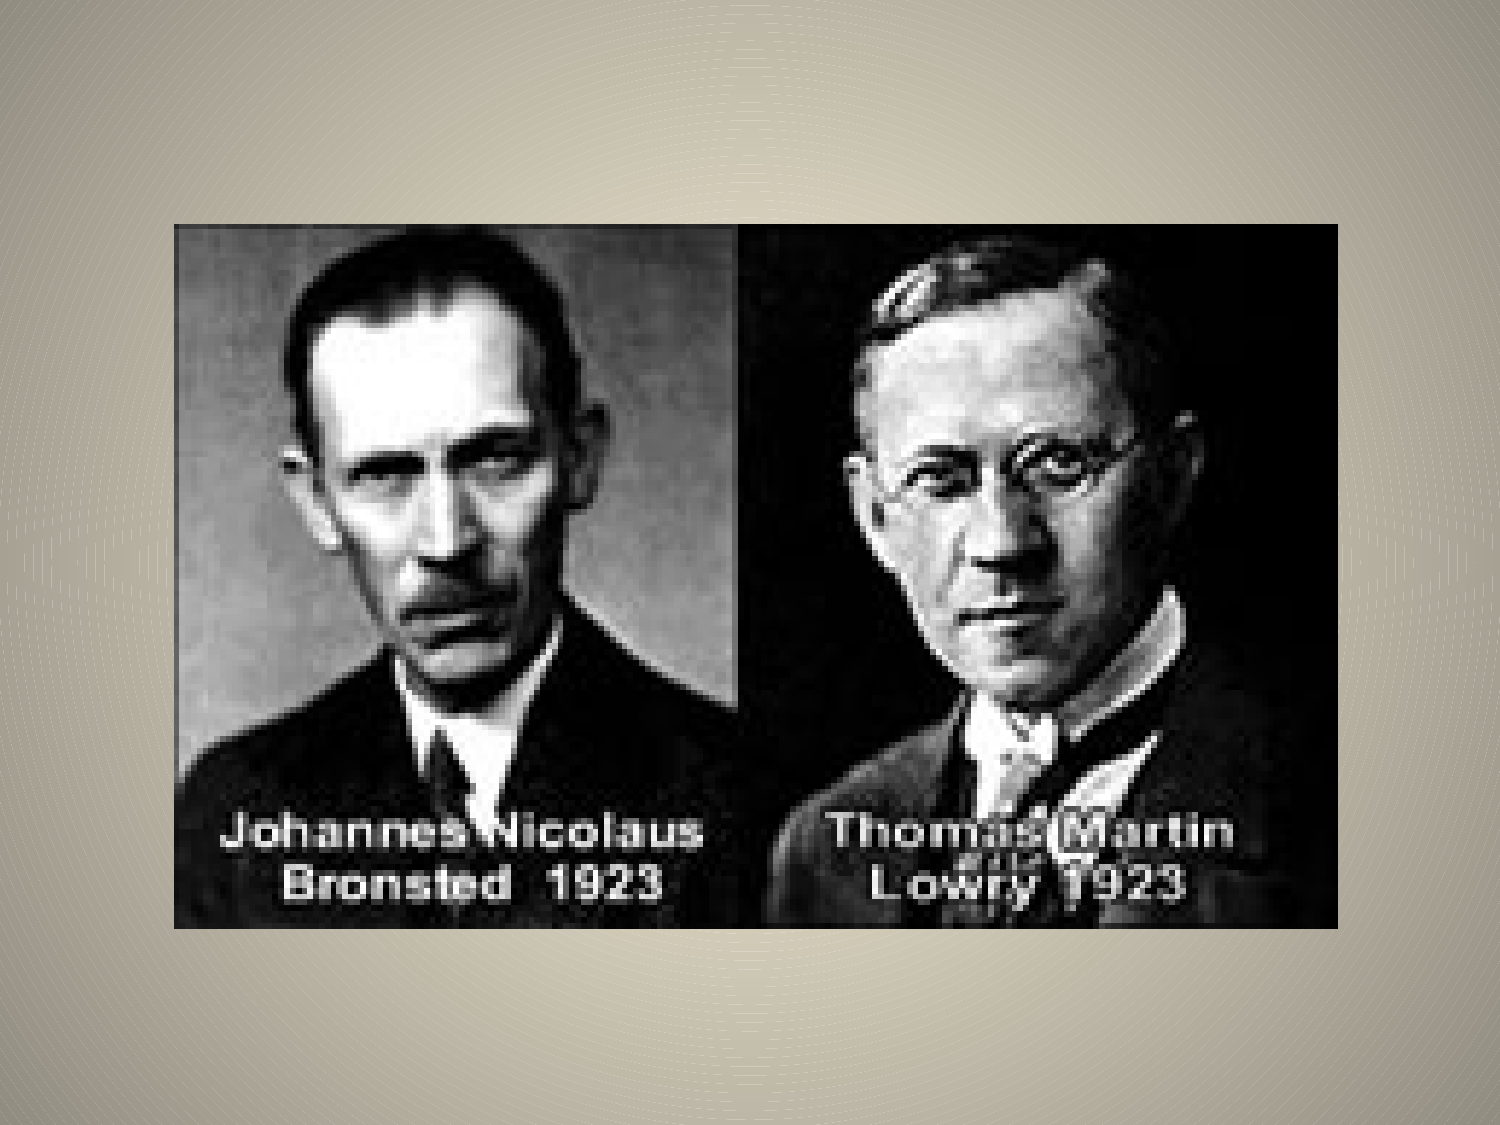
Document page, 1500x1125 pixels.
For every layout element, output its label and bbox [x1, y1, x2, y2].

picture [174, 224, 1338, 929]
